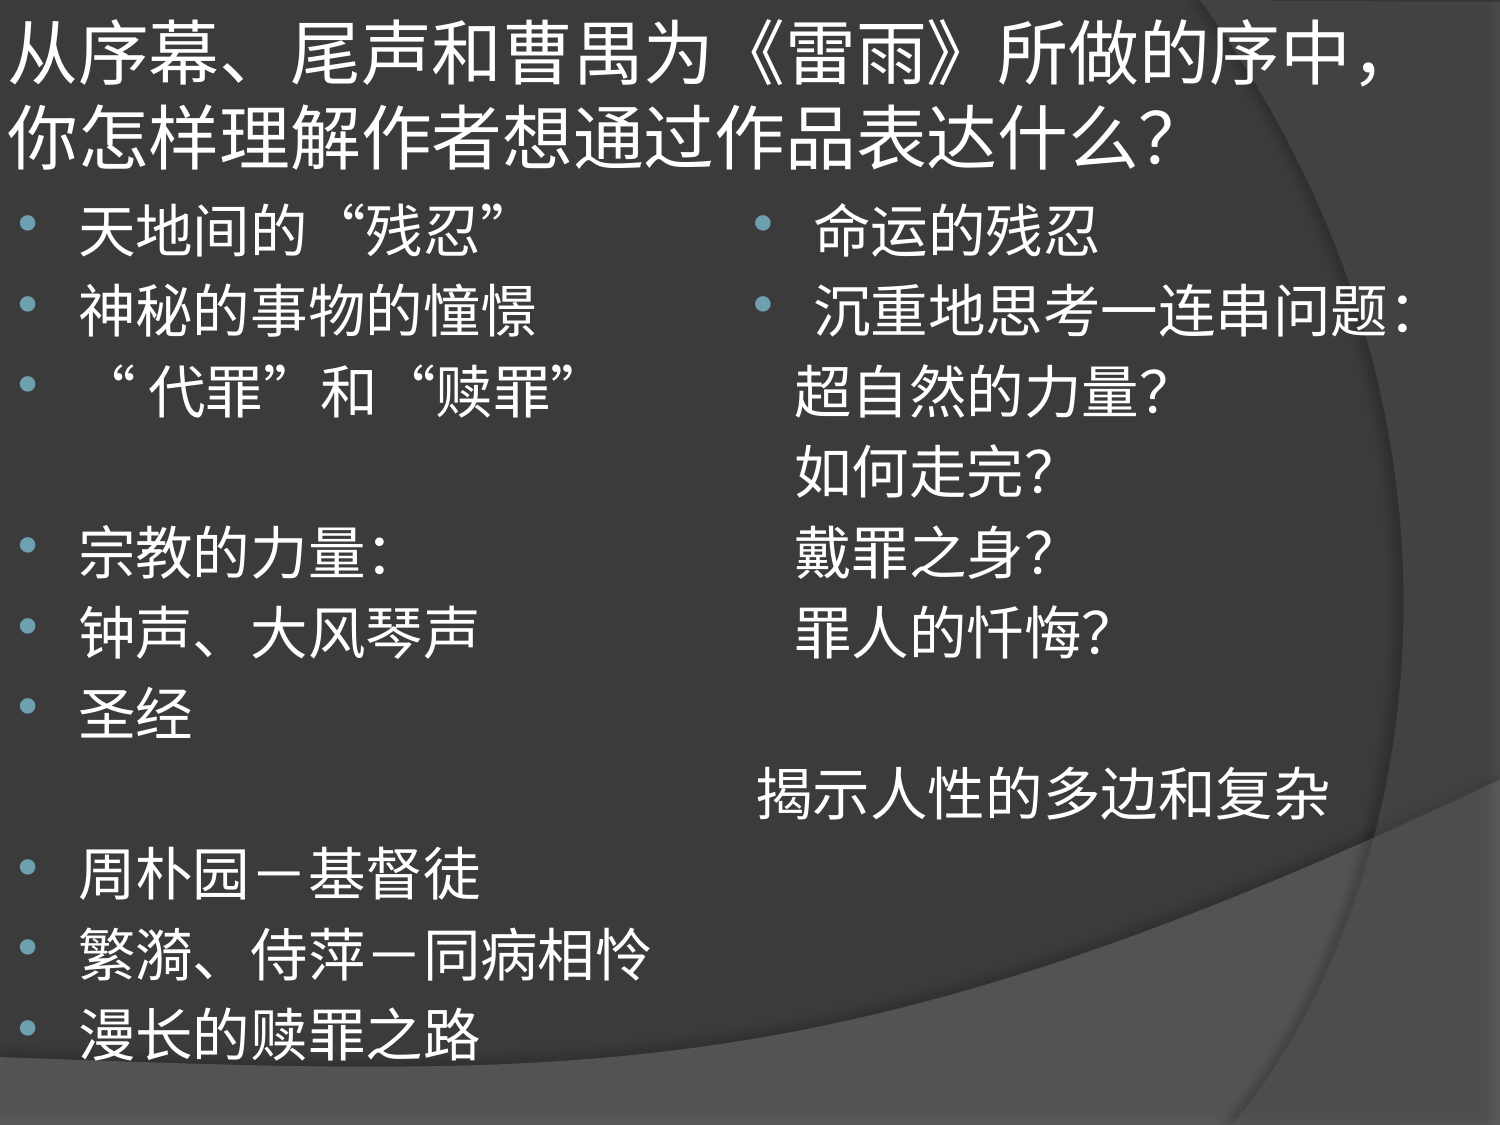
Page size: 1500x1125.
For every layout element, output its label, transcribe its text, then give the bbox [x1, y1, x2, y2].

list 天地间的“残忍” 神秘的事物的憧憬 “代罪”和“赎罪” 宗教的力量： 钟声、大风琴声 圣经 周朴园－基督徒 繁漪、侍萍－同病相怜 漫长的赎罪之路 命运的残忍 沉重地思考一连串问题： 超自然的力量？ 如何走完？ 戴罪之身？ 罪人的忏悔？ 揭示人性的多边和复杂 [0, 187, 1500, 1084]
title 从序幕、尾声和曹禺为《雷雨》所做的序中，你怎样理解作者想通过作品表达什么？ [0, 0, 1500, 187]
